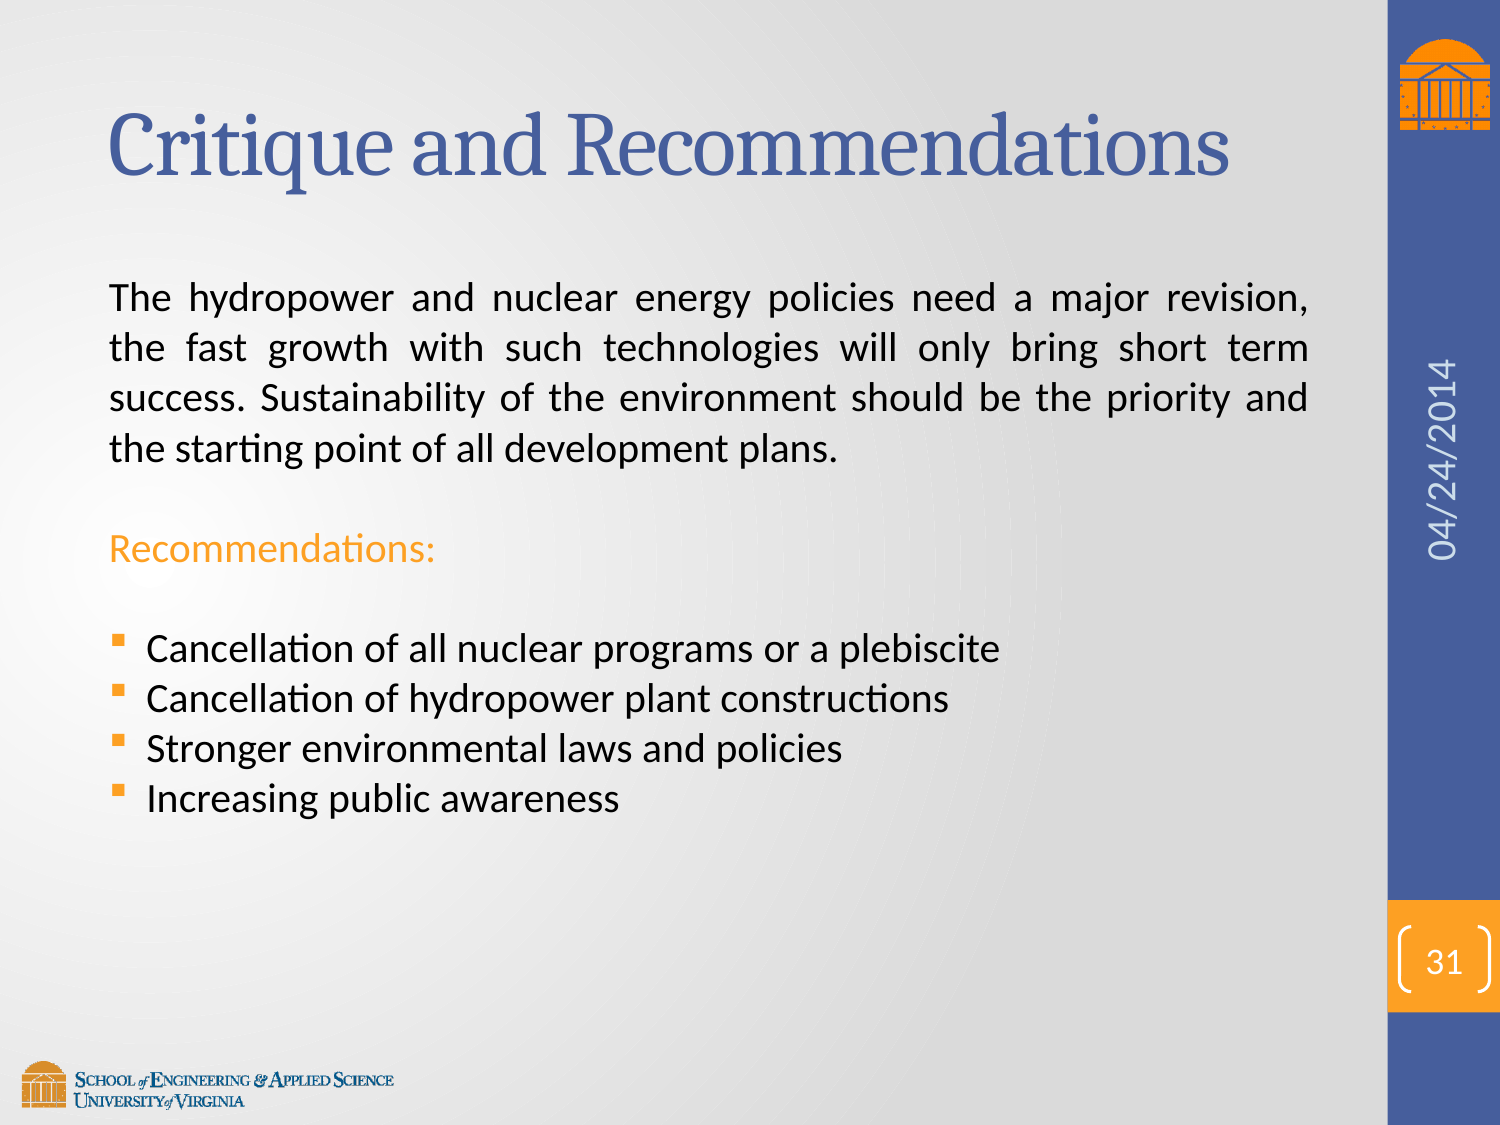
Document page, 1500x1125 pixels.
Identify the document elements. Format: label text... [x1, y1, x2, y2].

list The hydropower and nuclear energy policies need a major revision, the fast growth with such technologies will only bring short term success. Sustainability of the environment should be the priority and the starting point of all development plans. Recommendations: Cancellation of all nuclear programs or a plebiscite Cancellation of hydropower plant constructions Stronger environmental laws and policies Increasing public awareness [75, 262, 1325, 1050]
picture [21, 1061, 394, 1110]
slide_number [1408, 317, 1469, 577]
title Critique and Recommendations [75, 45, 1325, 233]
slide_number 31 [1397, 925, 1492, 994]
picture [1400, 39, 1490, 130]
